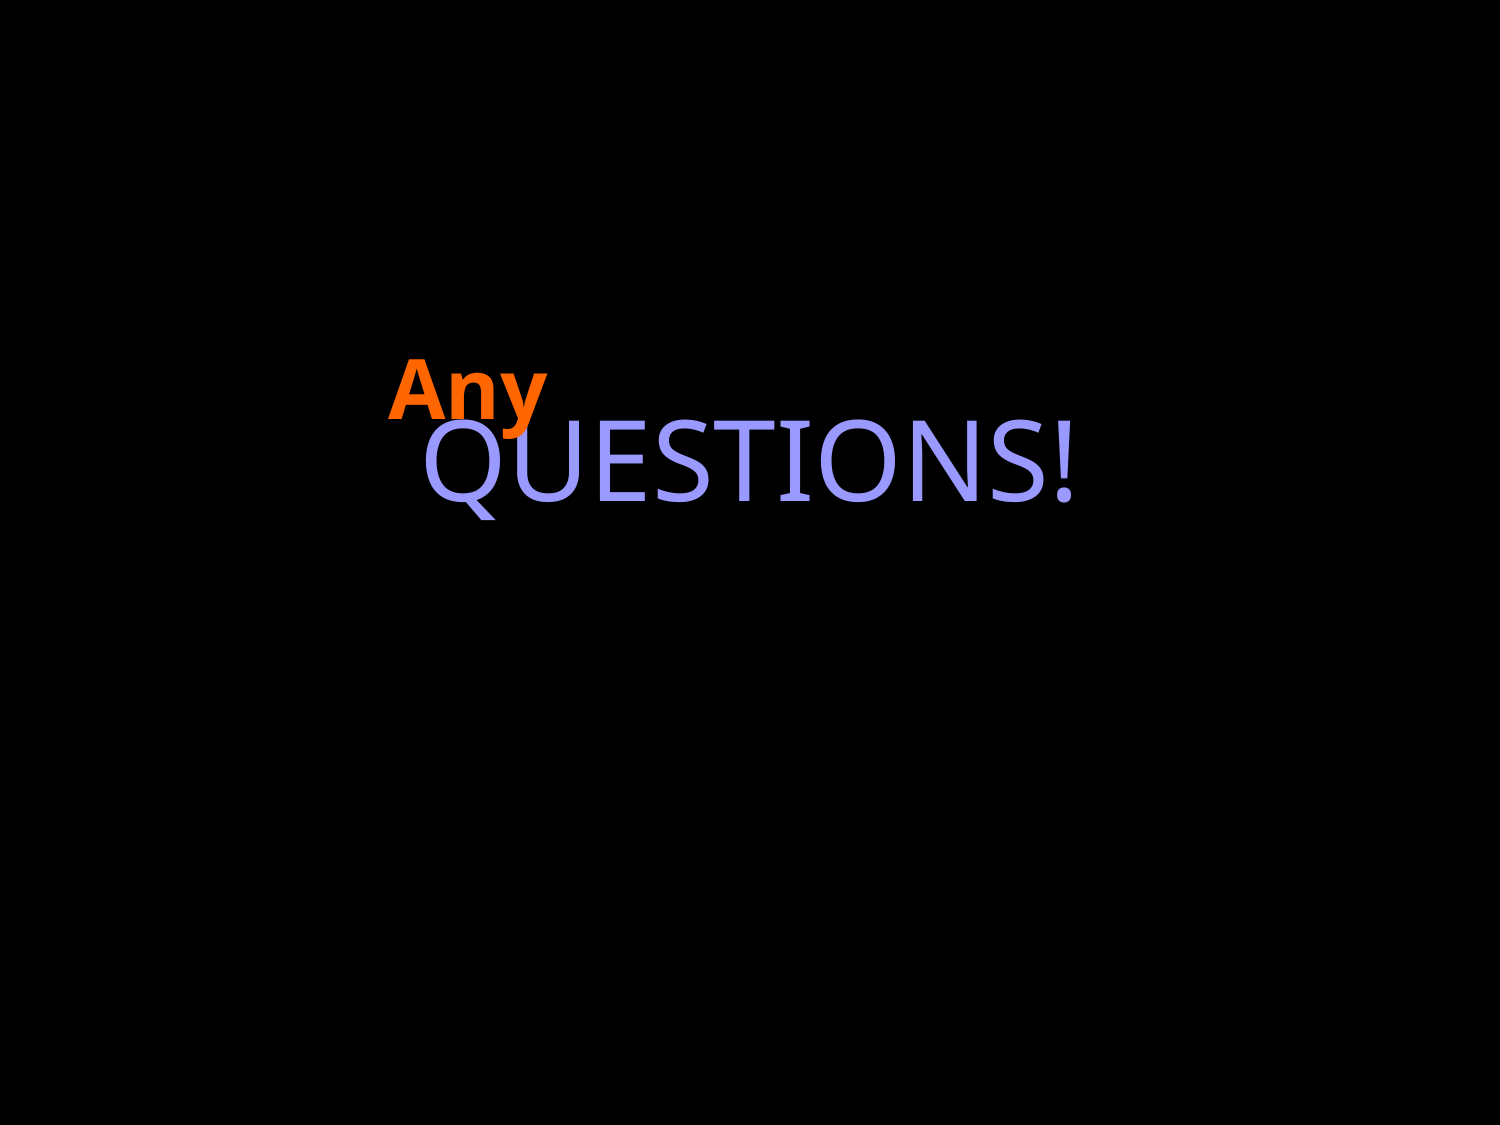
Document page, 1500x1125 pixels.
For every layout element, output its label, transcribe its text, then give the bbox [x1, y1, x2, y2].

text_box Any [356, 312, 580, 459]
title QUESTIONS! [75, 362, 1425, 550]
